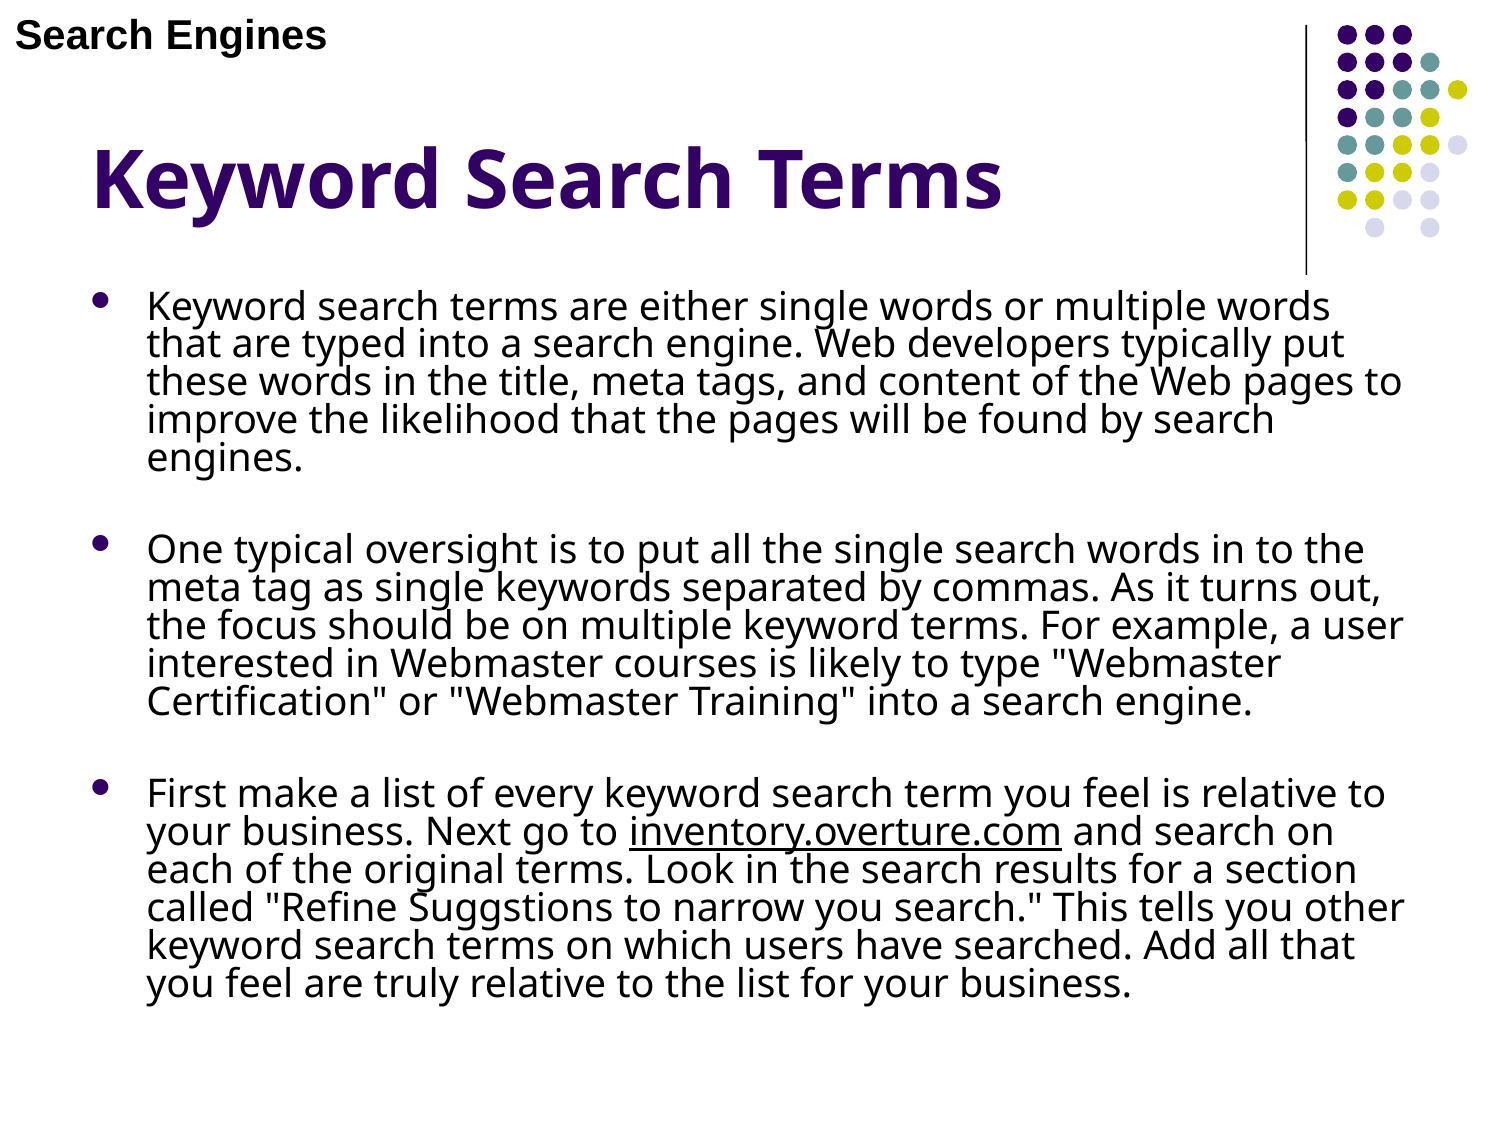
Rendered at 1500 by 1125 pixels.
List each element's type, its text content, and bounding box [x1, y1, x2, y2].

title Keyword Search Terms [75, 20, 1313, 233]
text_box Search Engines [0, 0, 355, 65]
list Keyword search terms are either single words or multiple words that are typed into a search engine. Web developers typically put these words in the title, meta tags, and content of the Web pages to improve the likelihood that the pages will be found by search engines. One typical oversight is to put all the single search words in to the meta tag as single keywords separated by commas. As it turns out, the focus should be on multiple keyword terms. For example, a user interested in Webmaster courses is likely to type "Webmaster Certification" or "Webmaster Training" into a search engine. First make a list of every keyword search term you feel is relative to your business. Next go to inventory.overture.com and search on each of the original terms. Look in the search results for a section called "Refine Suggstions to narrow you search." This tells you other keyword search terms on which users have searched. Add all that you feel are truly relative to the list for your business. [75, 282, 1425, 1006]
